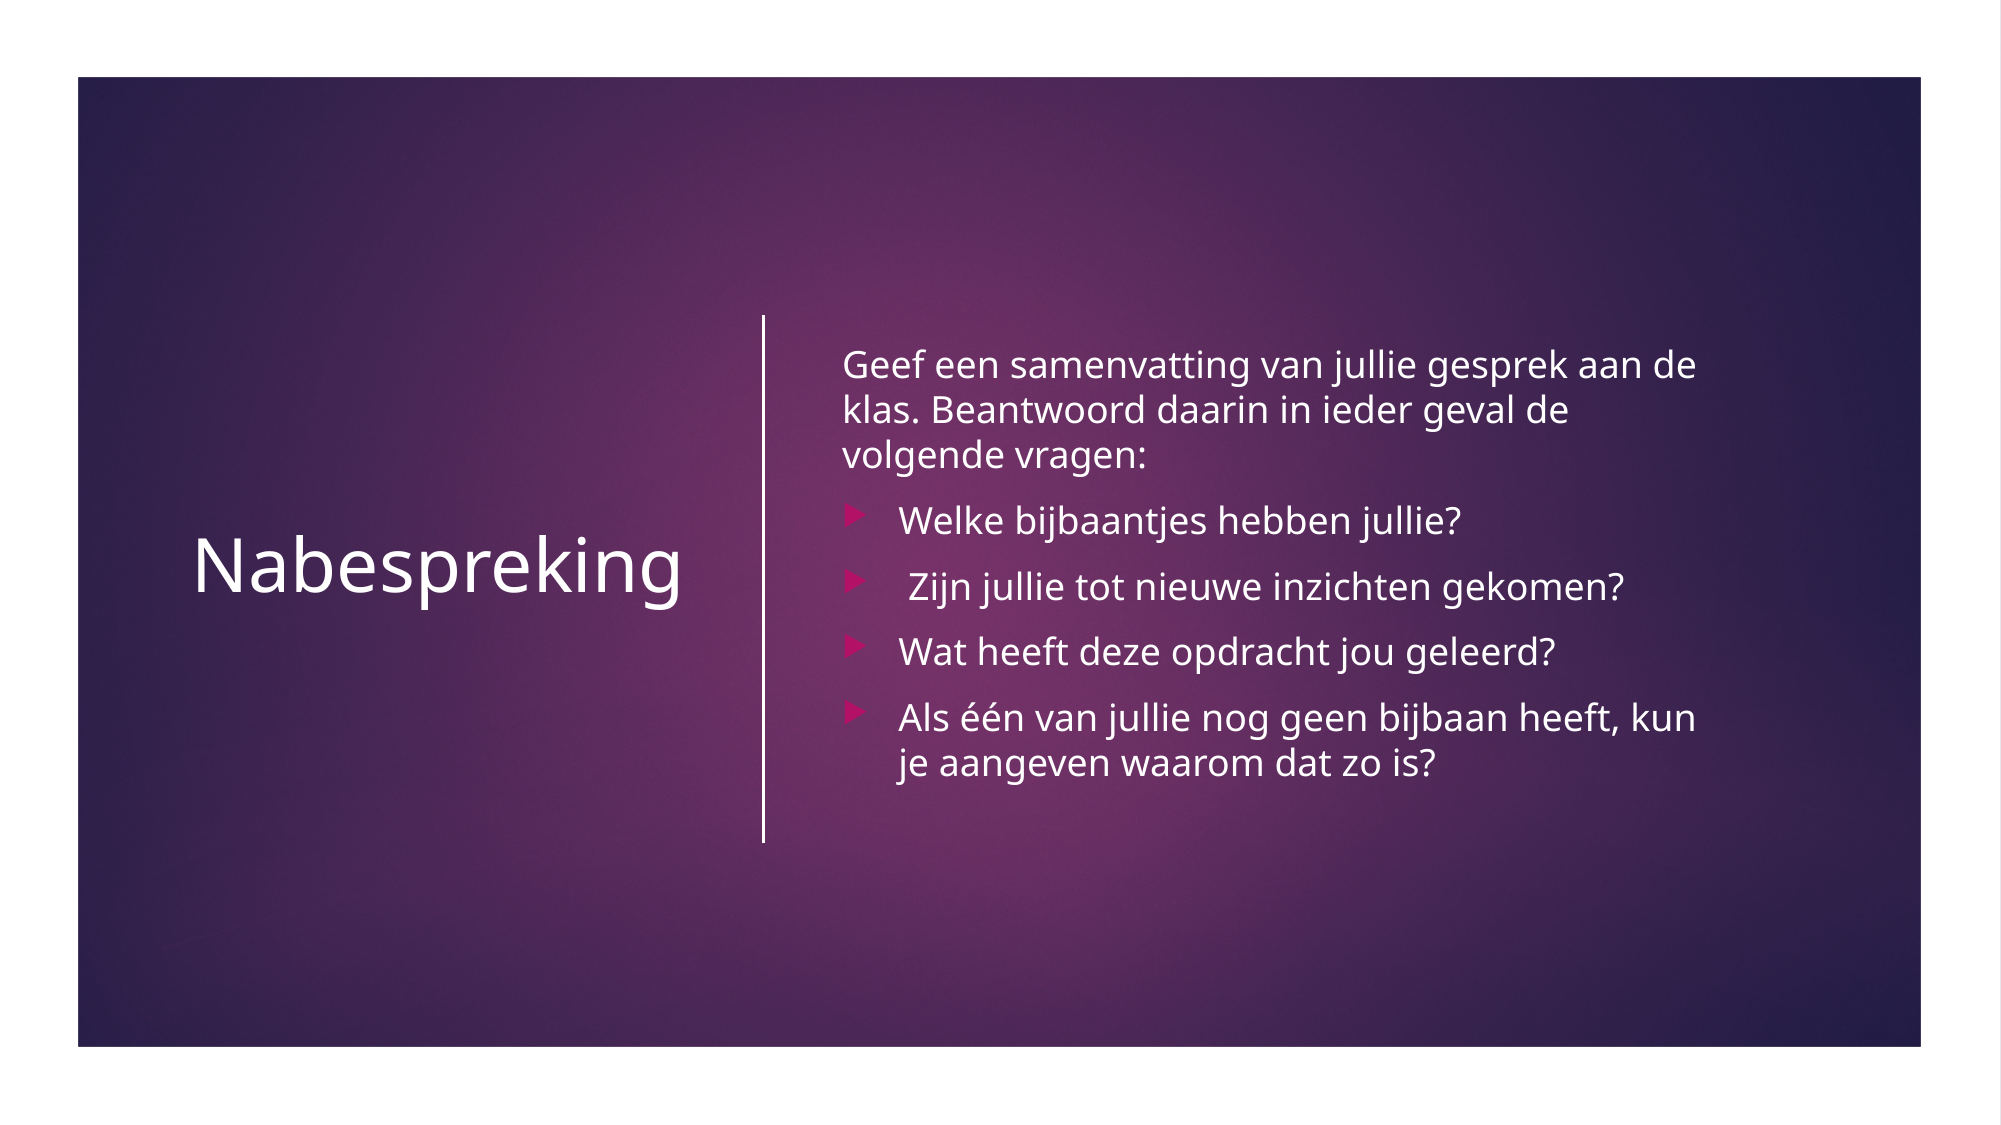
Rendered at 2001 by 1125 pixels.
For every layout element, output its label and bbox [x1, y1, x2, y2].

text_box [0, 0, 2000, 1125]
